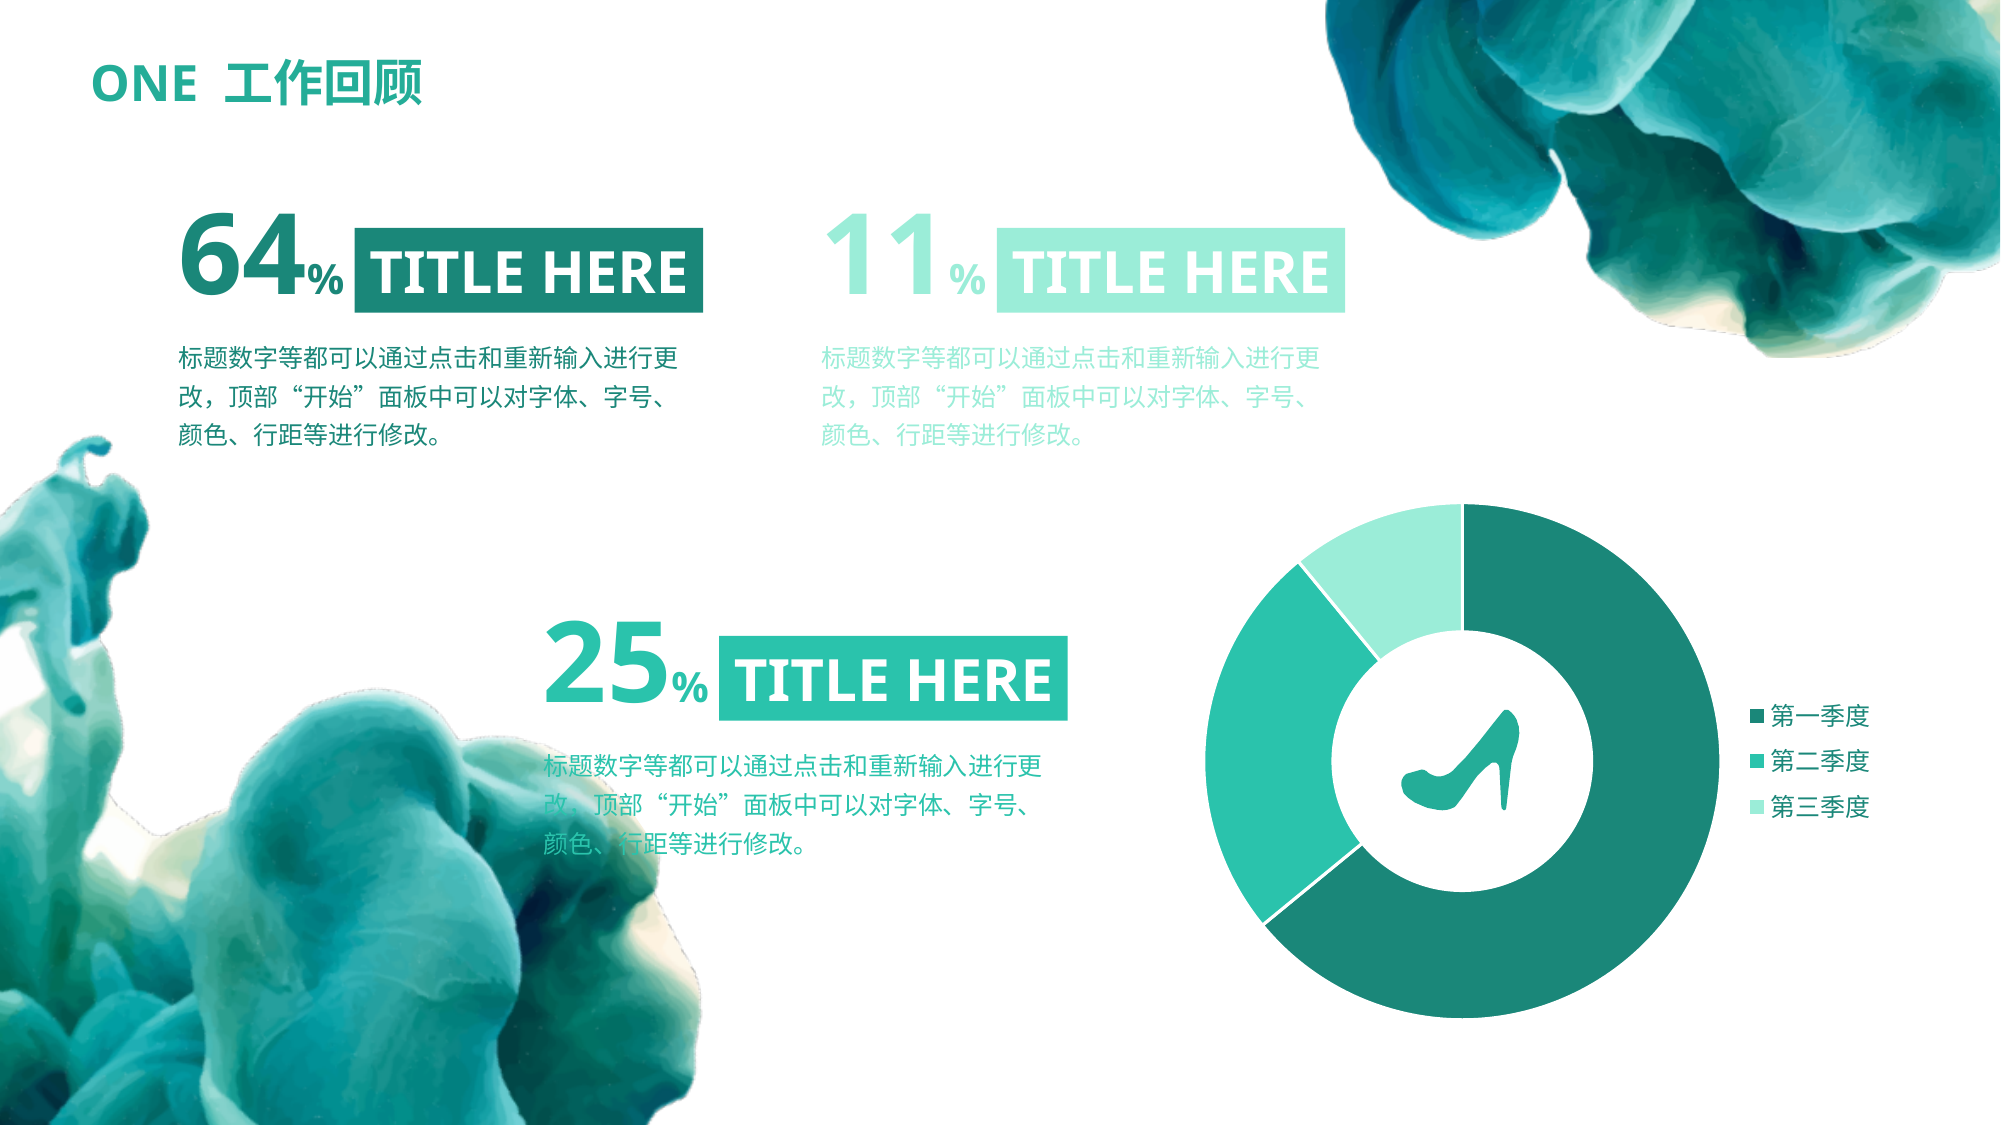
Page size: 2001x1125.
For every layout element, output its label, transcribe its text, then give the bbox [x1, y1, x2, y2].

text_box 标题数字等都可以通过点击和重新输入进行更改，顶部“开始”面板中可以对字体、字号、颜色、行距等进行修改。 [806, 325, 1341, 458]
text_box TITLE HERE [996, 227, 1346, 313]
text_box 25% [528, 582, 724, 733]
text_box 11% [805, 174, 1002, 325]
list ONE 工作回顾 [74, 41, 1001, 130]
text_box 标题数字等都可以通过点击和重新输入进行更改，顶部“开始”面板中可以对字体、字号、颜色、行距等进行修改。 [528, 733, 1063, 866]
text_box 64% [163, 174, 359, 325]
text_box TITLE HERE [719, 635, 1068, 721]
chart [1137, 491, 1938, 1031]
text_box TITLE HERE [354, 227, 704, 313]
text_box 标题数字等都可以通过点击和重新输入进行更改，顶部“开始”面板中可以对字体、字号、颜色、行距等进行修改。 [164, 325, 699, 458]
